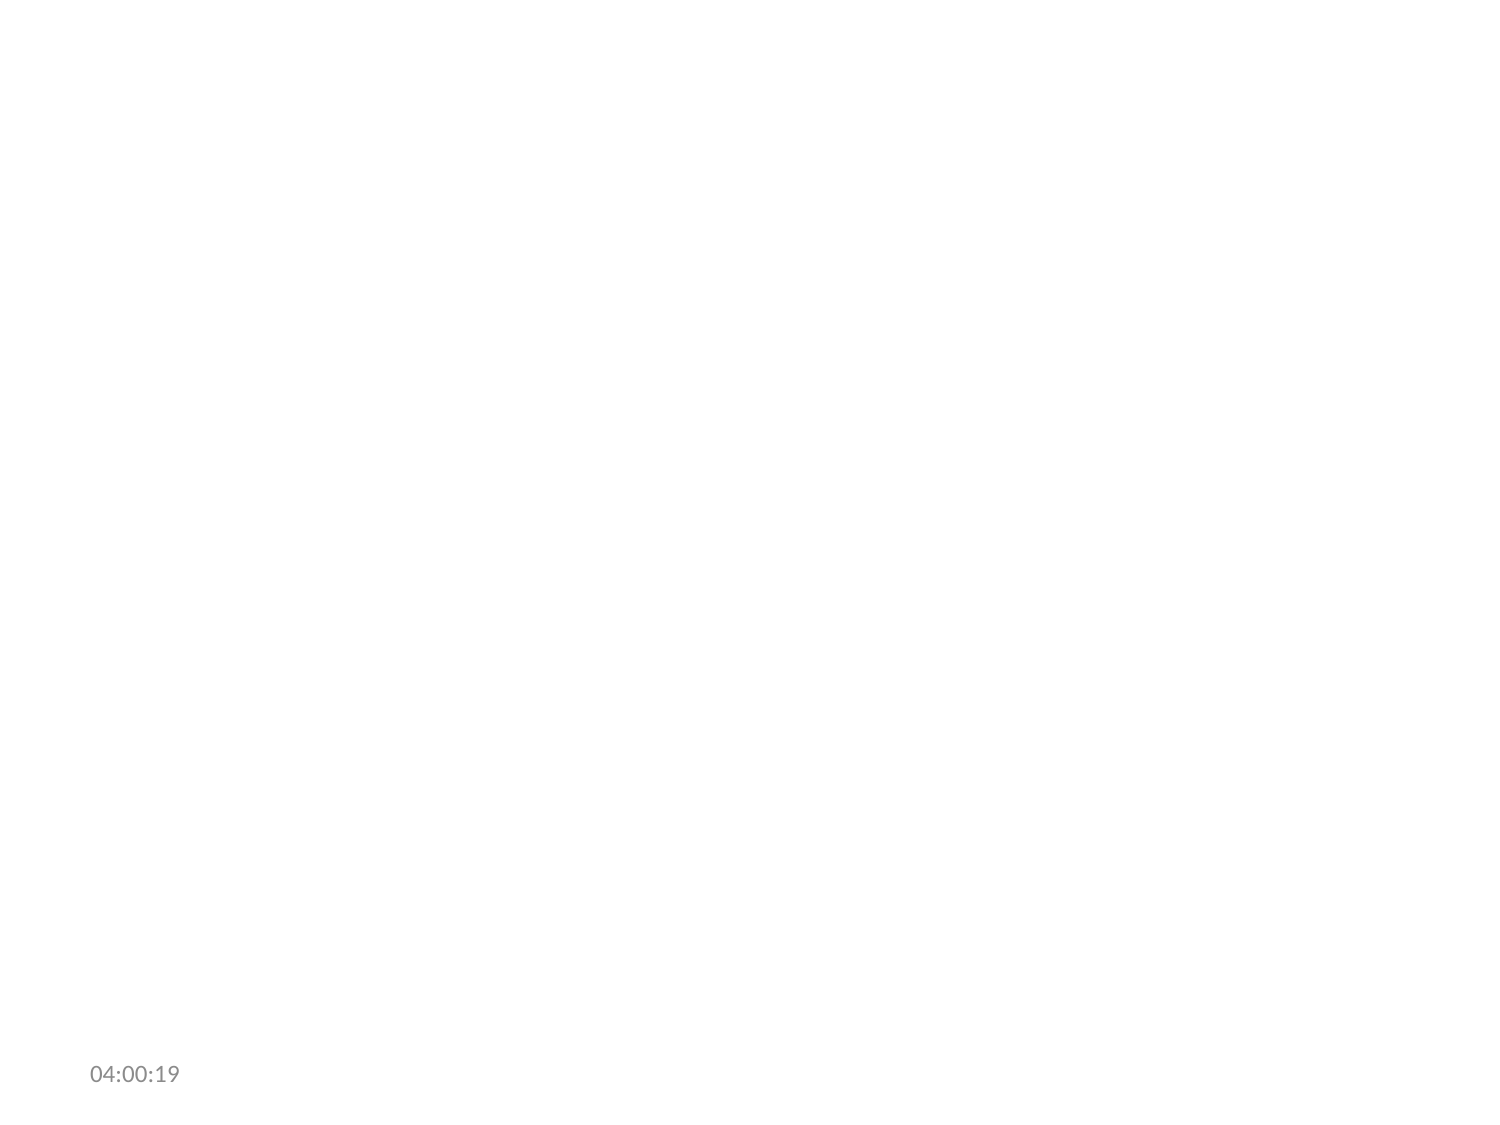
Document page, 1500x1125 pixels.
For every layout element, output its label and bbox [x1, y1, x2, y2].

slide_number [75, 1042, 425, 1103]
